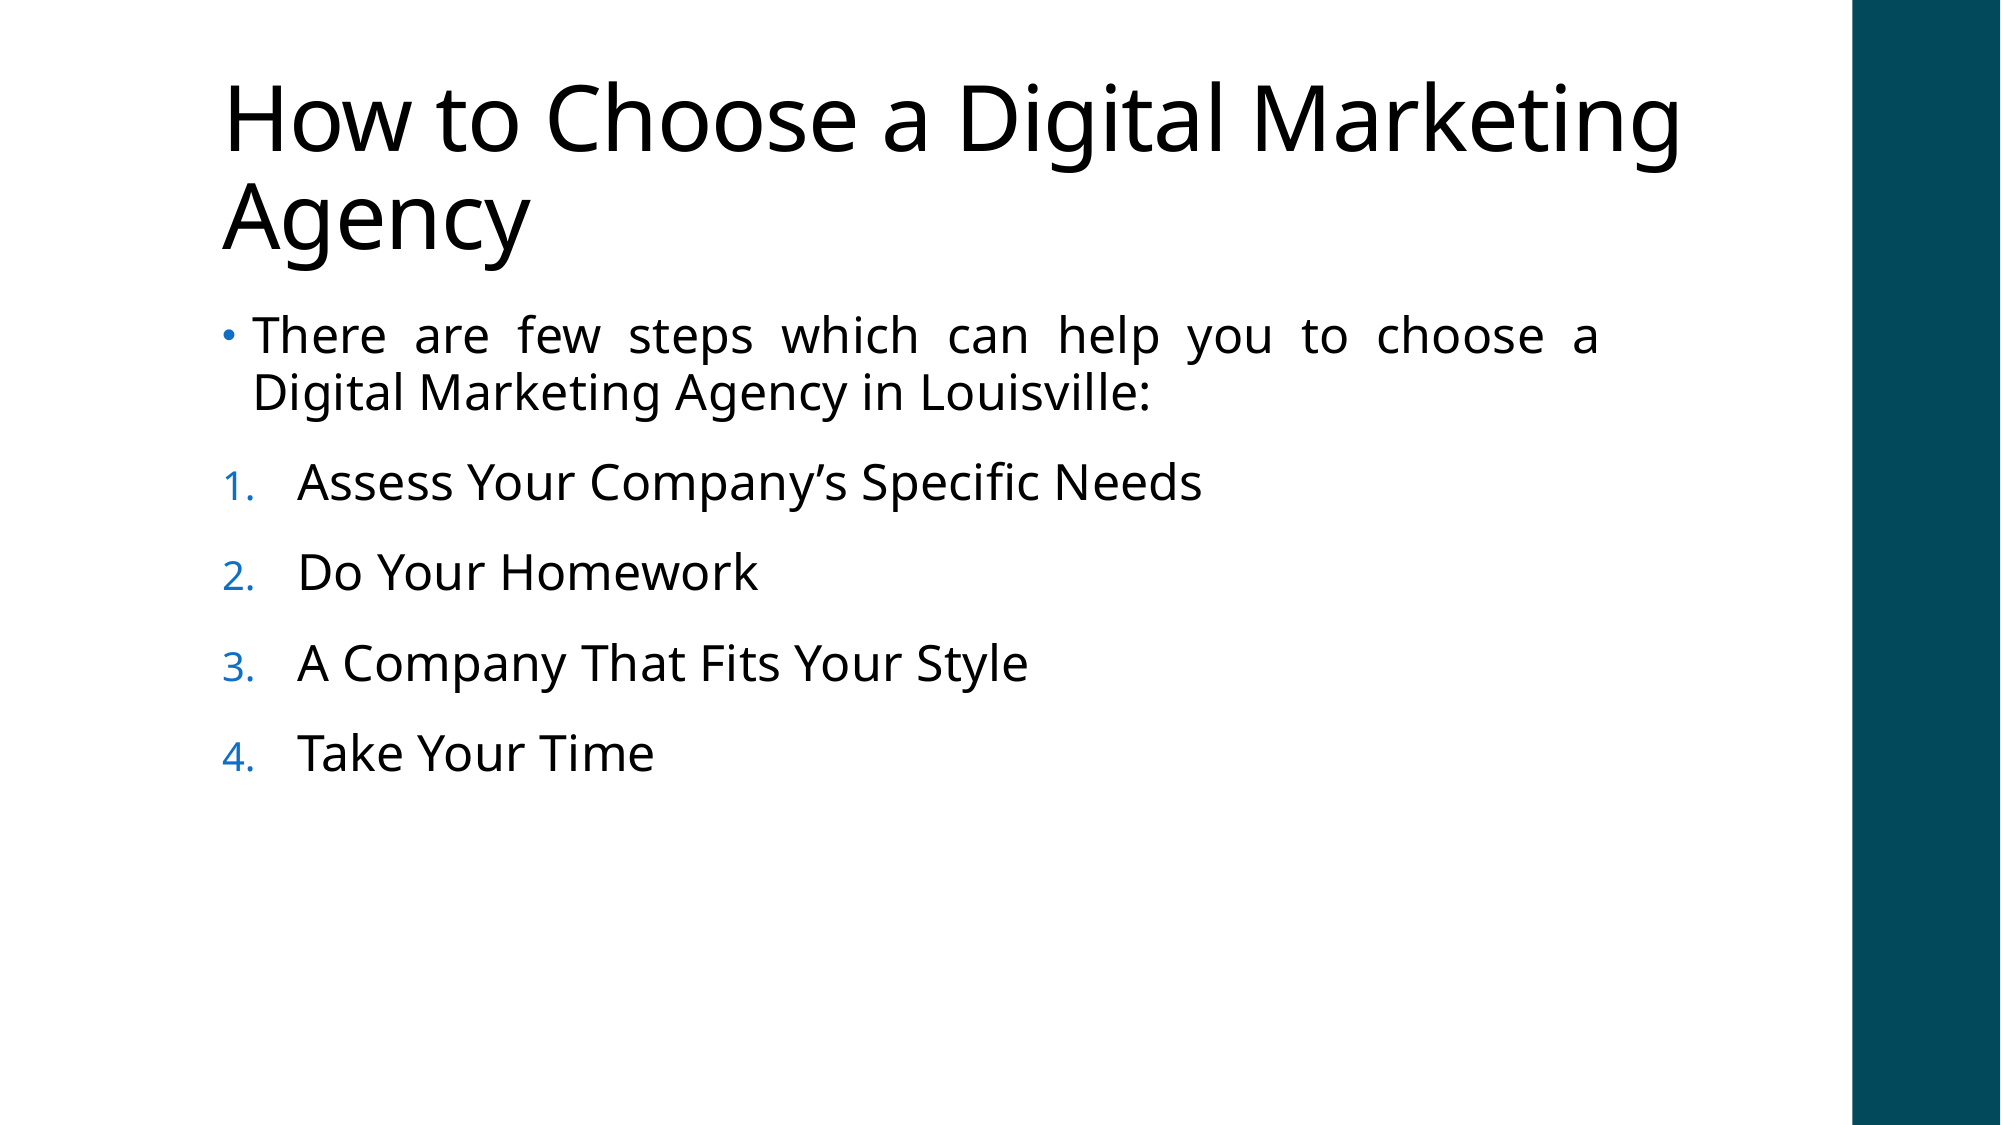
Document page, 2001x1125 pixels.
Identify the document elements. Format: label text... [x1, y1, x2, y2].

list There are few steps which can help you to choose a Digital Marketing Agency in Louisville: Assess Your Company’s Specific Needs Do Your Homework A Company That Fits Your Style Take Your Time [206, 299, 1617, 1014]
title How to Choose a Digital Marketing Agency [206, 60, 1797, 278]
